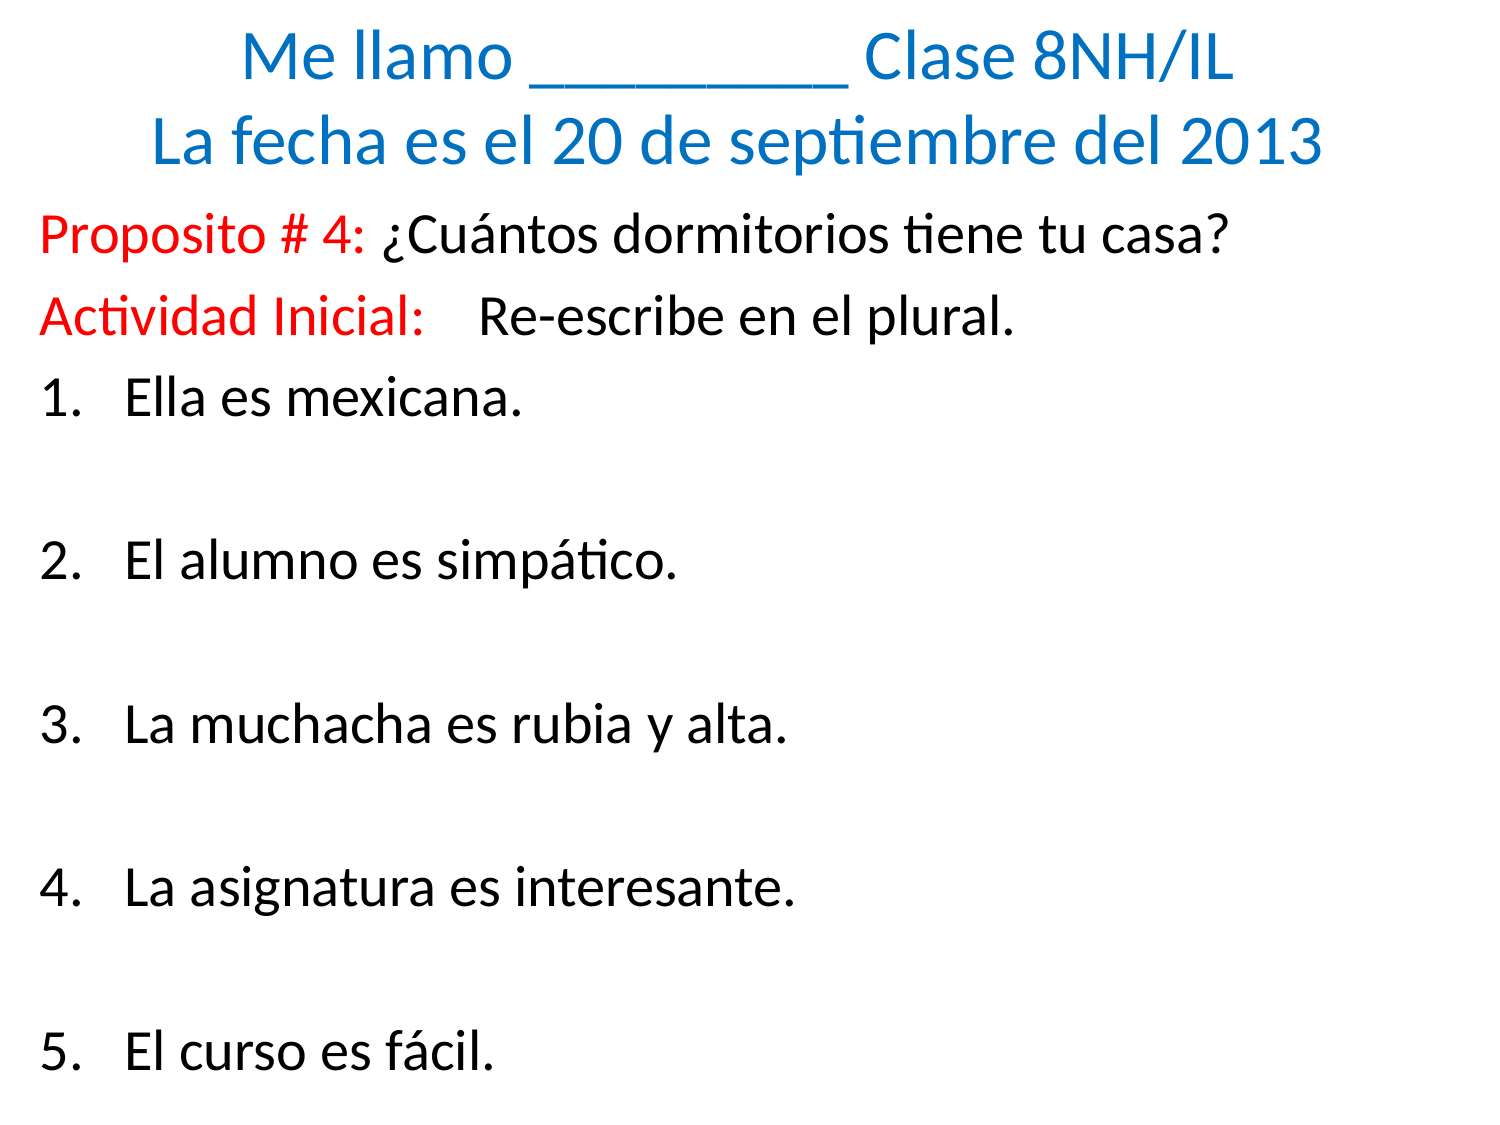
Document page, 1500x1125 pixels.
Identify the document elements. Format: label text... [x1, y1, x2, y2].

list Proposito # 4: ¿Cuántos dormitorios tiene tu casa? Actividad Inicial: Re-escribe en el plural. Ella es mexicana. El alumno es simpático. La muchacha es rubia y alta. La asignatura es interesante. El curso es fácil. [24, 187, 1463, 1125]
title Me llamo _________ Clase 8NH/IL La fecha es el 20 de septiembre del 2013 [62, 0, 1413, 187]
